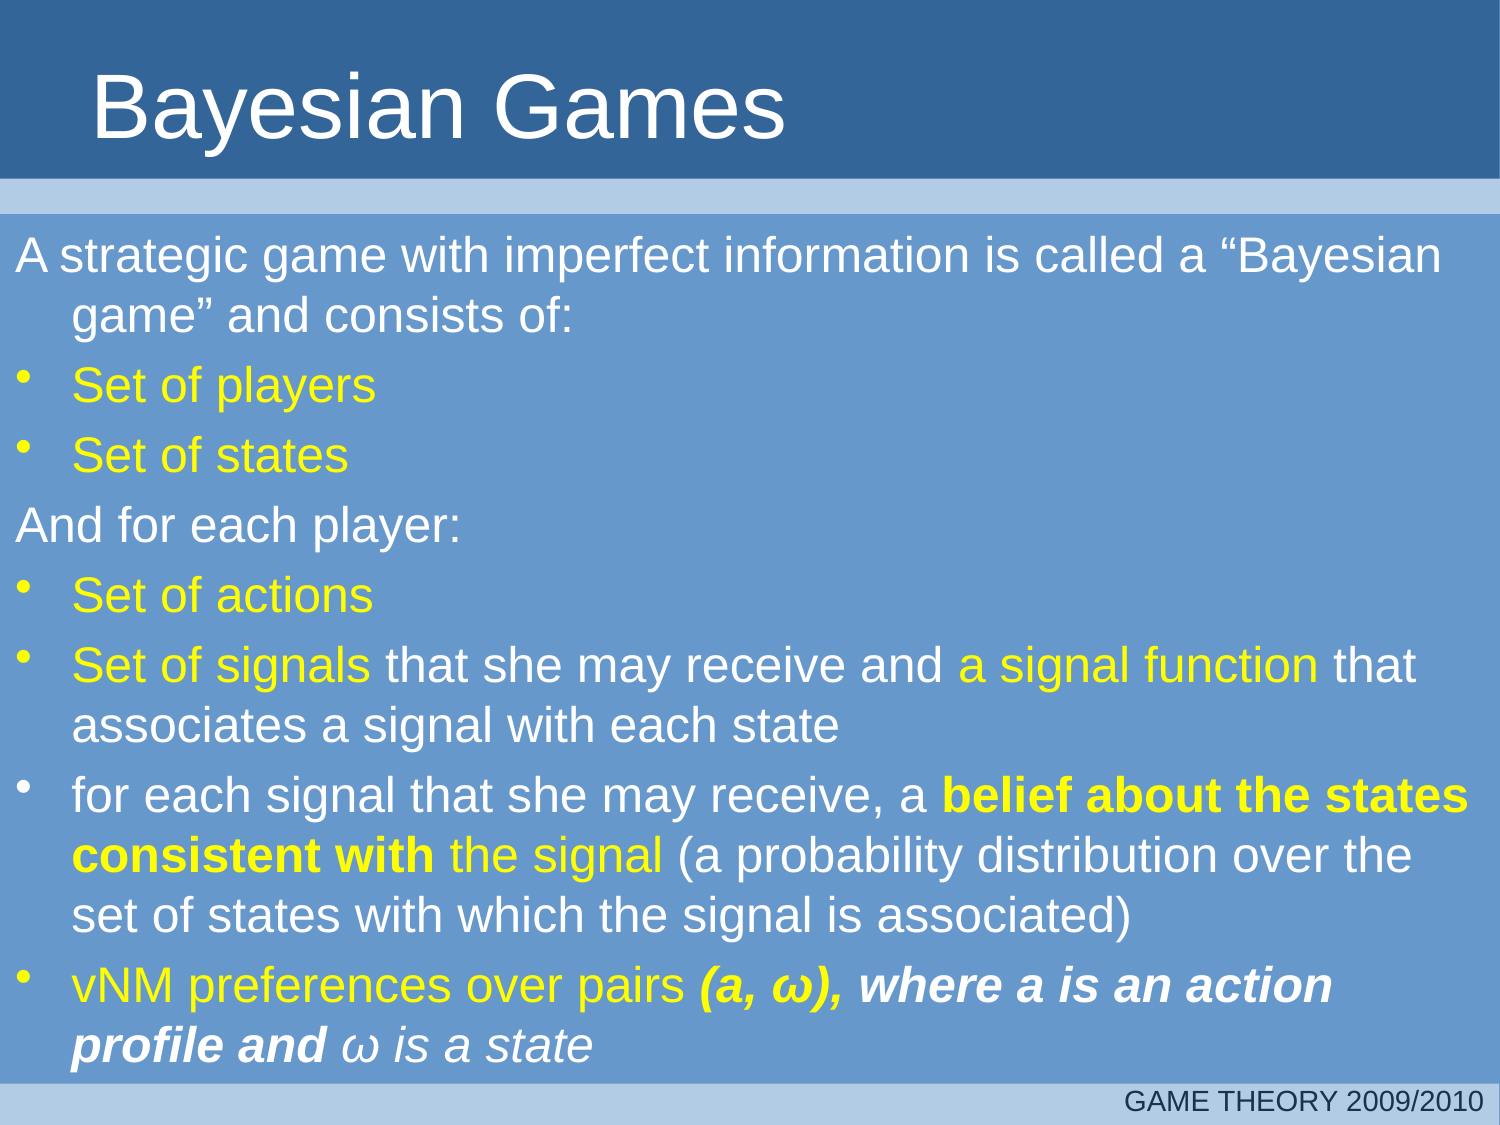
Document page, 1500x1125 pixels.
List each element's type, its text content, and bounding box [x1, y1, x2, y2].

list A strategic game with imperfect information is called a “Bayesian game” and consists of: Set of players Set of states And for each player: Set of actions Set of signals that she may receive and a signal function that associates a signal with each state for each signal that she may receive, a belief about the states consistent with the signal (a probability distribution over the set of states with which the signal is associated) vNM preferences over pairs (a, ω), where a is an action profile and ω is a state [0, 214, 1500, 972]
title Bayesian Games [74, 42, 1436, 162]
text_box GAME THEORY 2009/2010 [1109, 1075, 1500, 1125]
